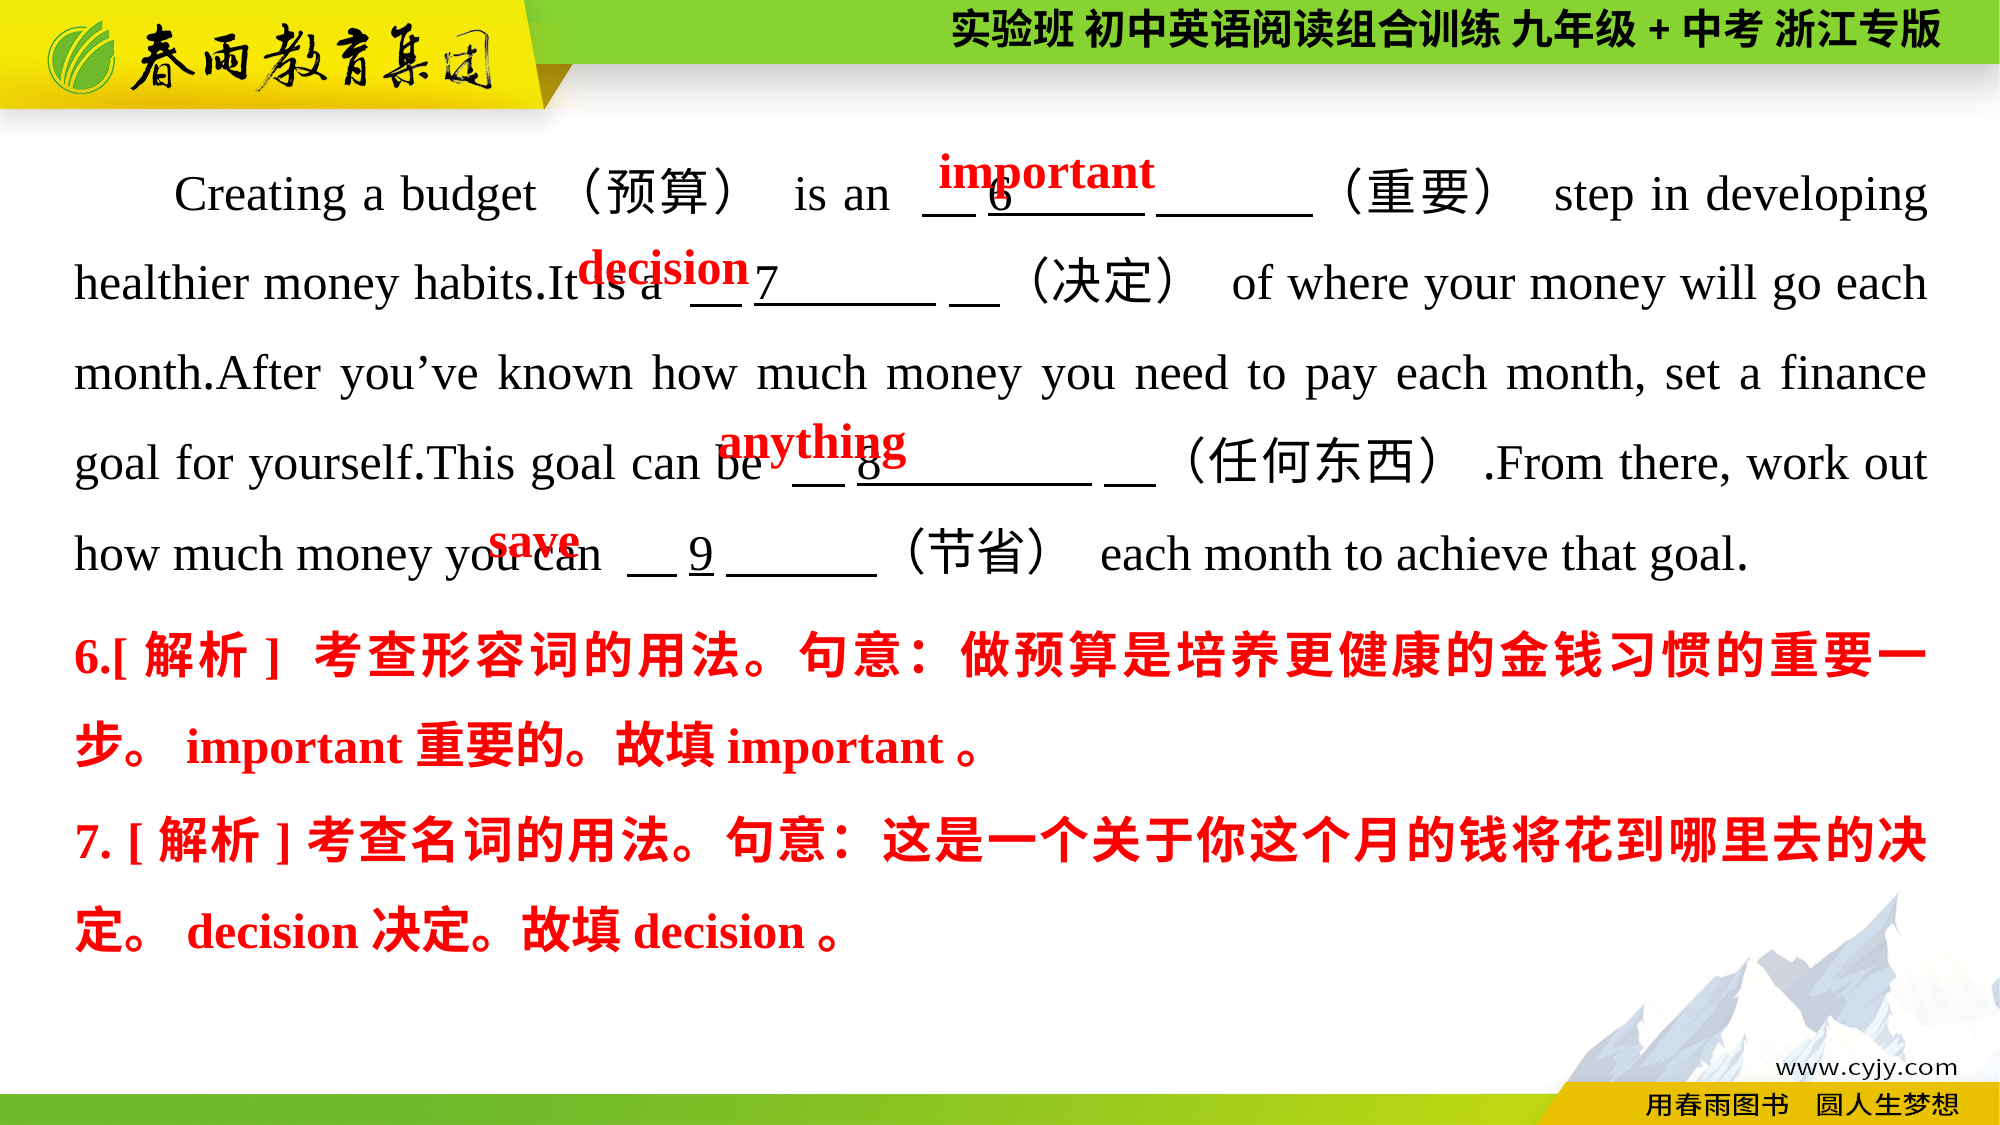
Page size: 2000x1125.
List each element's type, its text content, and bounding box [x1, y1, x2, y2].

text_box 7. [解析]考查名词的用法。句意：这是一个关于你这个月的钱将花到哪里去的决定。decision决定。故填decision。 [59, 771, 1944, 967]
text_box save [473, 500, 596, 576]
text_box anything [702, 401, 922, 477]
list Creating a budget（预算） is an 6 （重要） step in developing healthier money habits.It is a 7 （决定） of where your money will go each month.After you’ve known how much money you need to pay each month, set a finance goal for yourself.This goal can be 8 （任何东西）.From there, work out how much money you can 9 （节省） each month to achieve that goal. [59, 122, 1944, 585]
picture [0, 0, 2000, 1125]
text_box decision [562, 226, 765, 302]
text_box 6.[解析] 考查形容词的用法。句意：做预算是培养更健康的金钱习惯的重要一步。important重要的。故填important。 [59, 585, 1944, 771]
text_box important [911, 130, 1171, 206]
